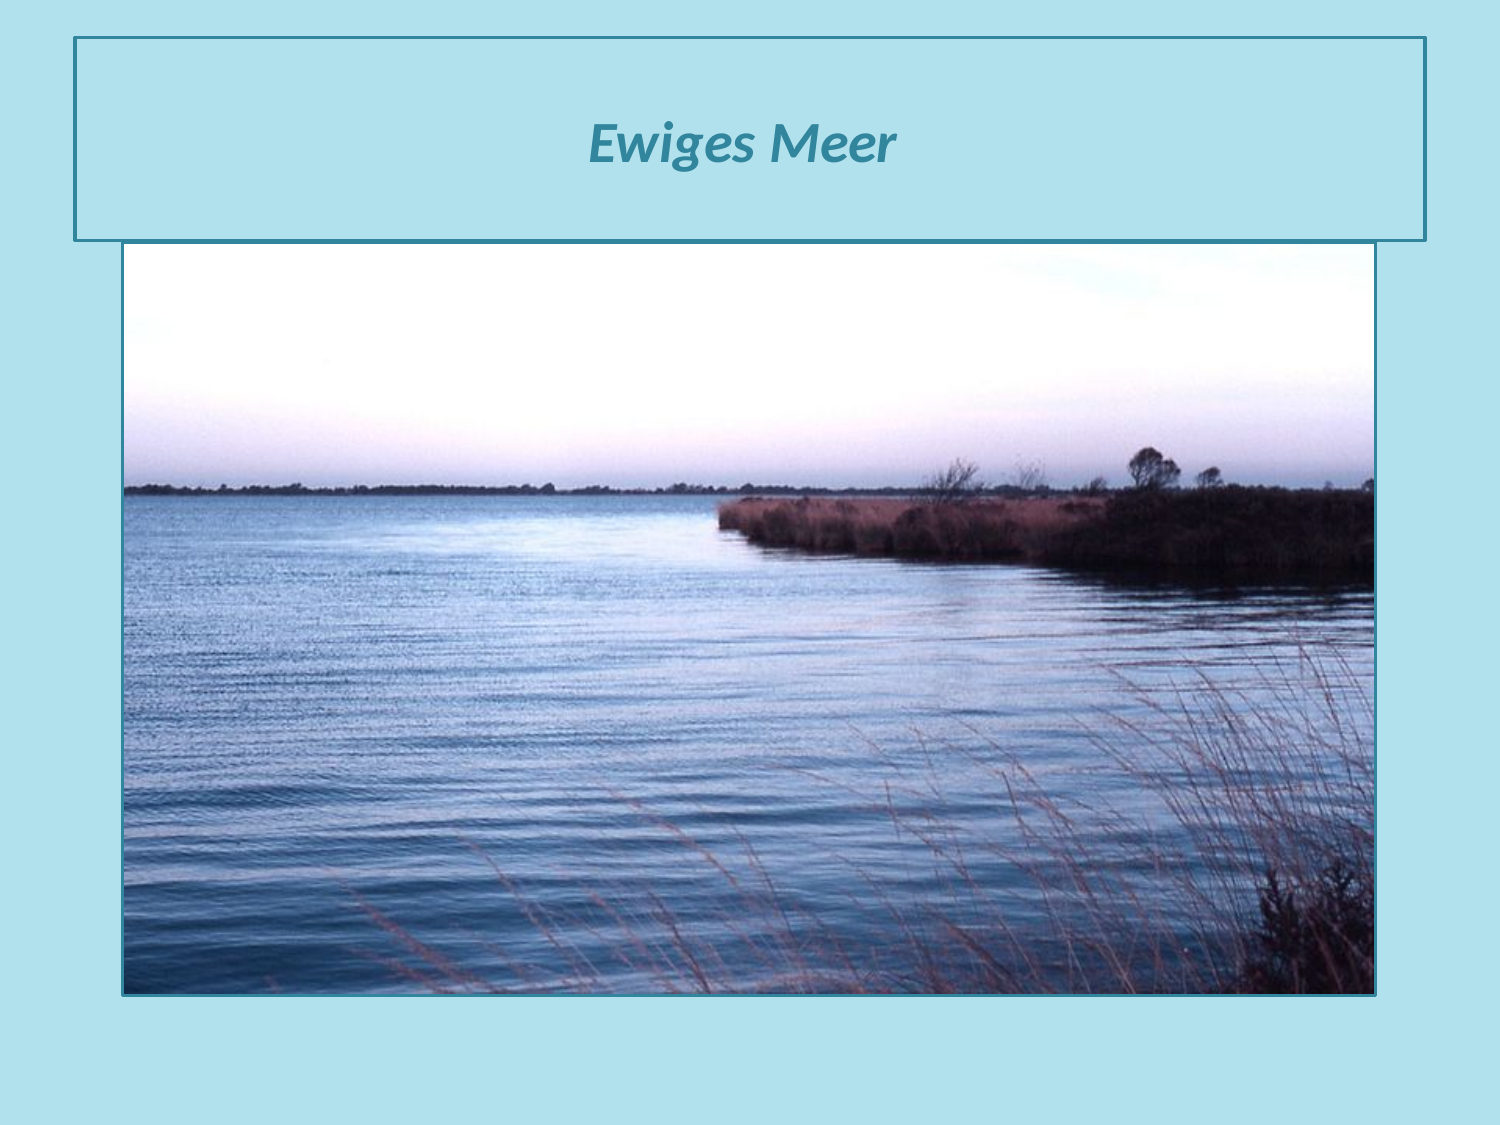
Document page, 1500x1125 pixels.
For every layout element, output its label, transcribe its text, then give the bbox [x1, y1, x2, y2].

picture [123, 243, 1375, 994]
title Ewiges Meer [75, 37, 1425, 241]
